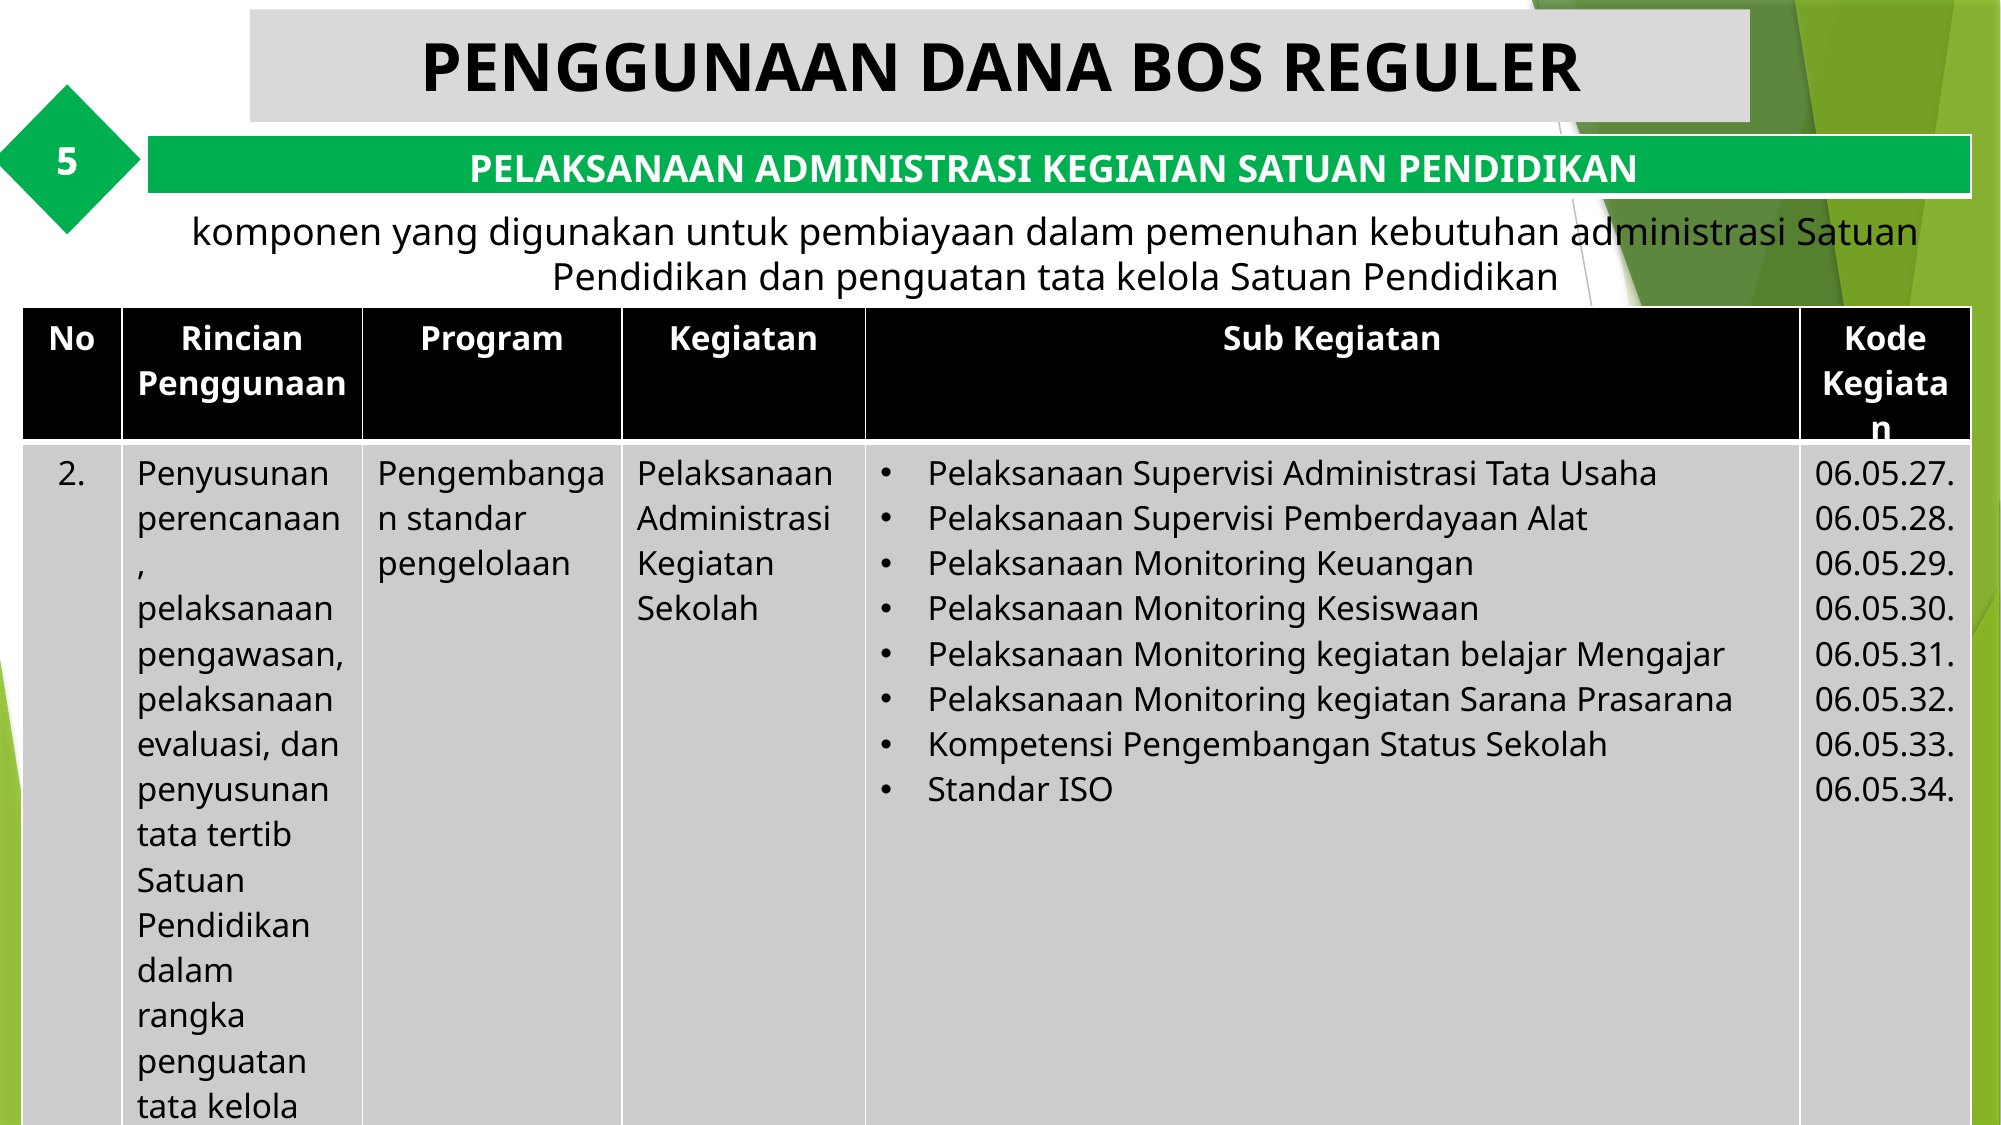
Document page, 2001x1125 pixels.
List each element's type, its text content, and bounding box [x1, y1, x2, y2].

table_header Kode Kegiatan [1801, 308, 1970, 439]
table_header Rincian Penggunaan [123, 308, 362, 439]
table_header PELAKSANAAN ADMINISTRASI KEGIATAN SATUAN PENDIDIKAN [148, 136, 1970, 193]
table_header No [23, 308, 121, 439]
table_cell 2. [23, 445, 121, 1125]
table_header Kegiatan [623, 308, 865, 439]
table_cell Pelaksanaan Administrasi Kegiatan Sekolah [623, 445, 865, 1125]
table_cell Pengembangan standar pengelolaan [363, 445, 621, 1125]
text_box [248, 8, 1751, 124]
table_header Program [363, 308, 621, 439]
table_cell Pelaksanaan Supervisi Administrasi Tata Usaha Pelaksanaan Supervisi Pemberdayaan Alat Pelaksanaan Monitoring Keuangan Pelaksanaan Monitoring Kesiswaan Pelaksanaan Monitoring kegiatan belajar Mengajar Pelaksanaan Monitoring kegiatan Sarana Prasarana Kompetensi Pengembangan Status Sekolah Standar ISO [866, 445, 1799, 1125]
text_box komponen yang digunakan untuk pembiayaan dalam pemenuhan kebutuhan administrasi Satuan Pendidikan dan penguatan tata kelola Satuan Pendidikan [140, 200, 1972, 306]
table_cell Penyusunan perencanaan, pelaksanaan pengawasan, pelaksanaan evaluasi, dan penyusunan tata tertib Satuan Pendidikan dalam rangka penguatan tata kelola satuan pendidikan; dan/atau [123, 445, 362, 1125]
table_header Sub Kegiatan [866, 308, 1799, 439]
text_box PENGGUNAAN DANA BOS REGULER [252, 17, 1750, 113]
table_cell 06.05.27. 06.05.28. 06.05.29. 06.05.30. 06.05.31. 06.05.32. 06.05.33. 06.05.34. [1801, 445, 1970, 1125]
text_box 5 [0, 82, 142, 236]
